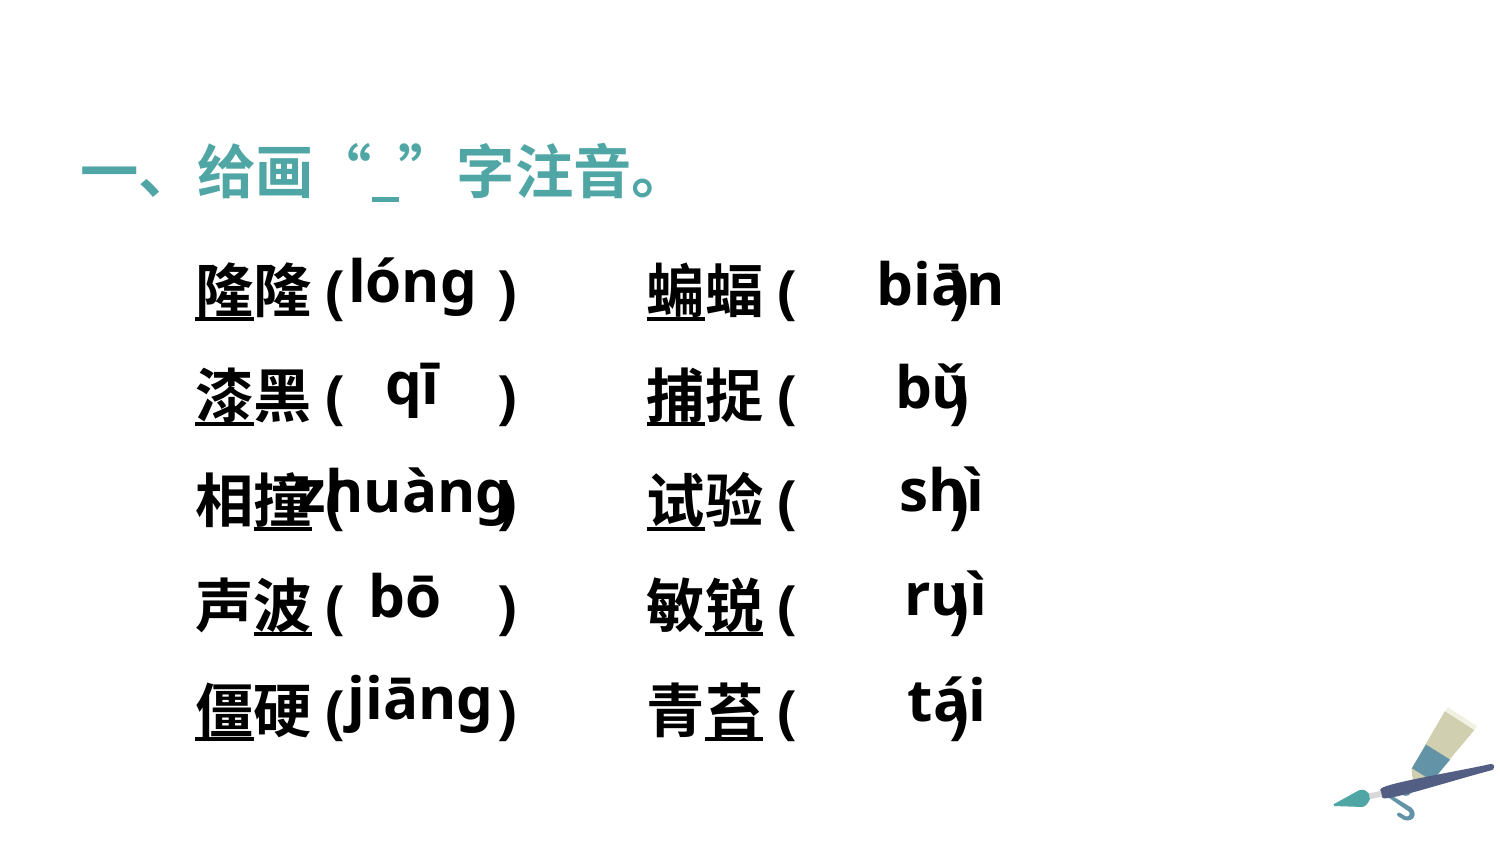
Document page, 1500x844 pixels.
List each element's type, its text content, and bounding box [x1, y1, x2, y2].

text_box bō [353, 551, 456, 637]
text_box tái [893, 655, 1002, 741]
text_box bǔ [880, 342, 985, 428]
text_box jiāng [332, 653, 509, 739]
text_box lóng [333, 237, 492, 322]
text_box ruì [889, 549, 1002, 635]
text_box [1358, 708, 1481, 844]
text_box qī [370, 338, 455, 424]
text_box 隆隆( ) 蝙蝠( ) 漆黑( ) 捕捉( ) 相撞( ) 试验( ) 声波( ) 敏锐( ) 僵硬( ) 青苔( ) [180, 212, 1234, 752]
text_box 一、给画“ ”字注音。 [66, 127, 1040, 213]
text_box shì [884, 446, 1000, 531]
text_box biān [861, 239, 1020, 325]
text_box zhuàng [282, 447, 528, 532]
